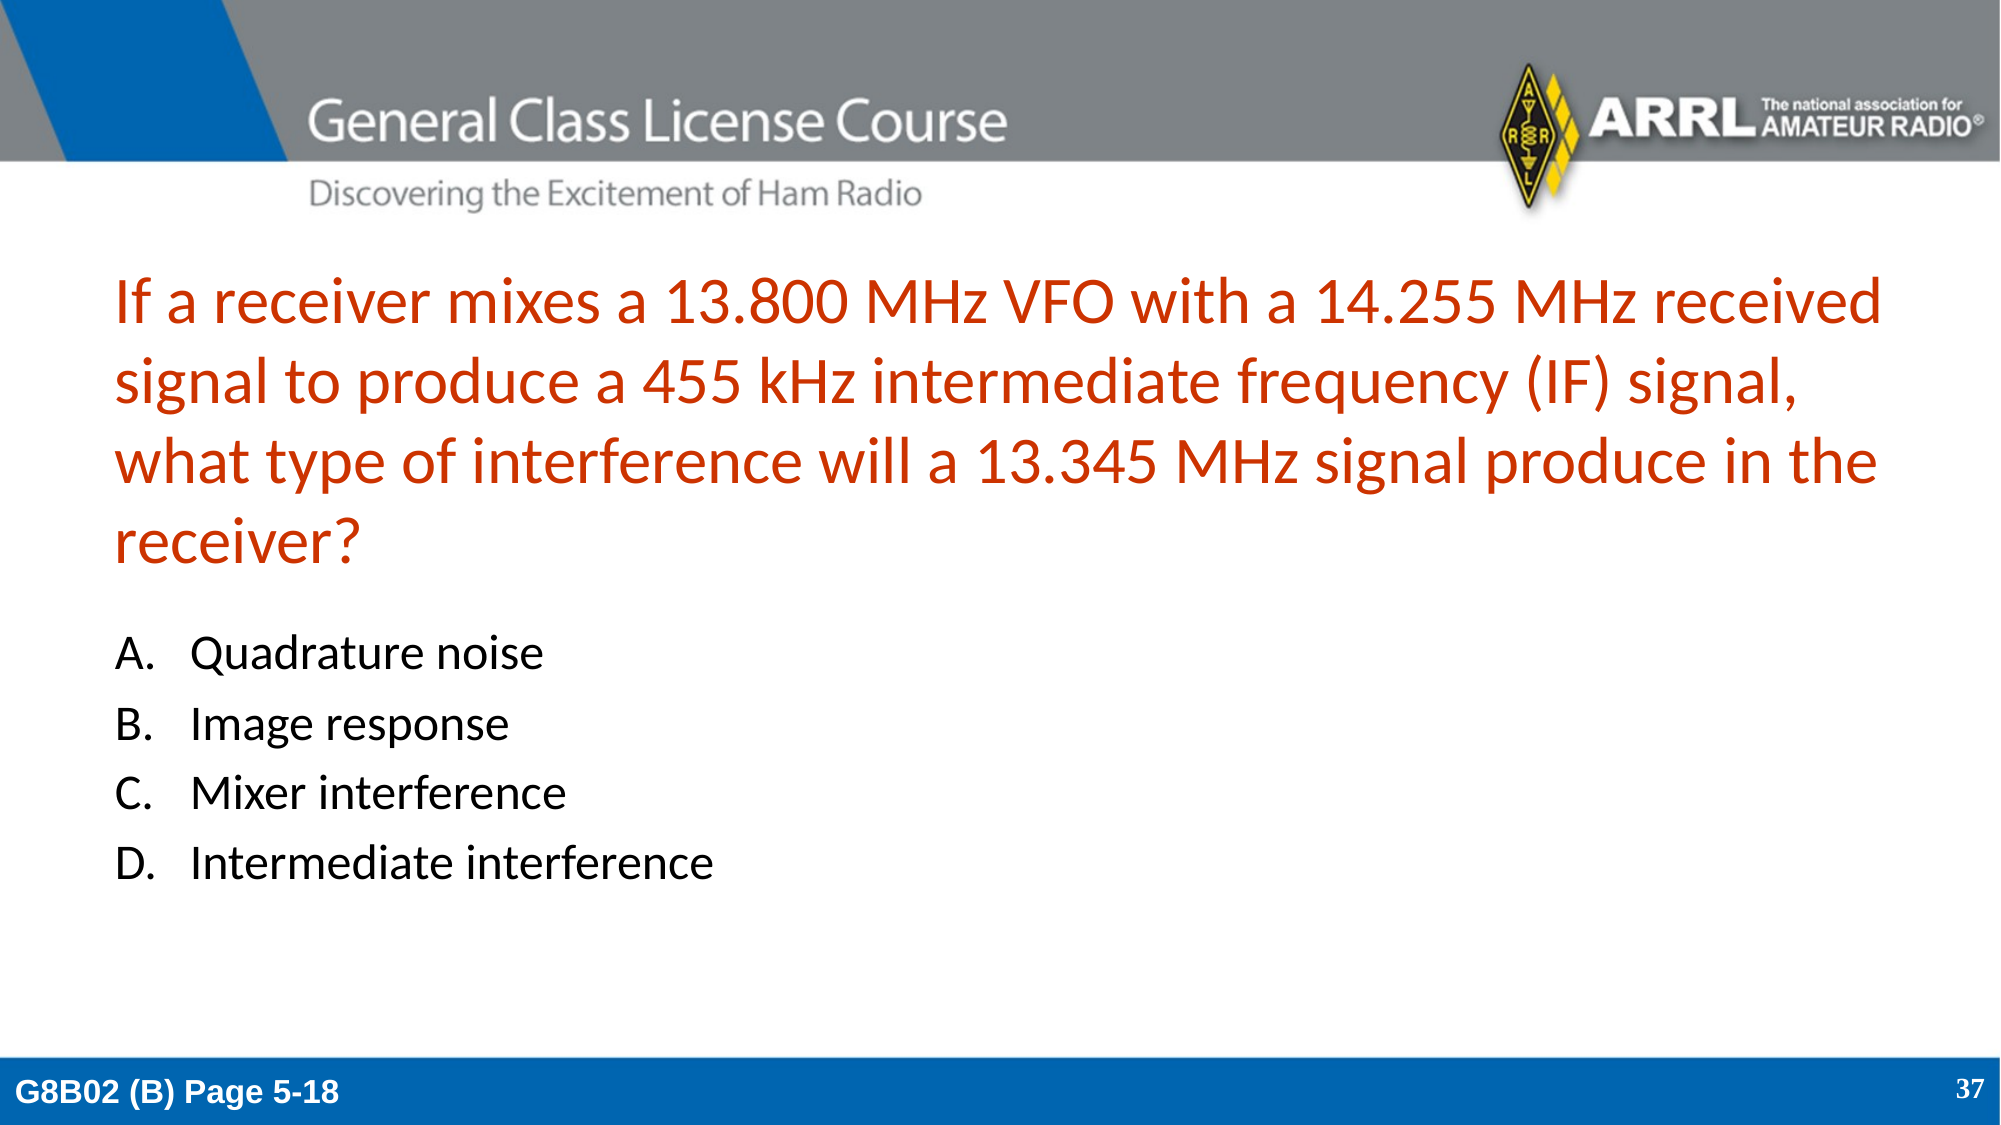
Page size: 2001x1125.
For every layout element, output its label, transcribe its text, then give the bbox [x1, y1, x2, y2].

picture [0, 0, 2001, 1125]
text_box G8B02 (B) Page 5-18 [0, 1062, 1313, 1118]
text_box 37 [1875, 1062, 2000, 1113]
list Quadrature noise Image response Mixer interference Intermediate interference [99, 612, 1900, 1005]
title If a receiver mixes a 13.800 MHz VFO with a 14.255 MHz received signal to produce a 455 kHz intermediate frequency (IF) signal, what type of interference will a 13.345 MHz signal produce in the receiver? [99, 249, 1900, 468]
